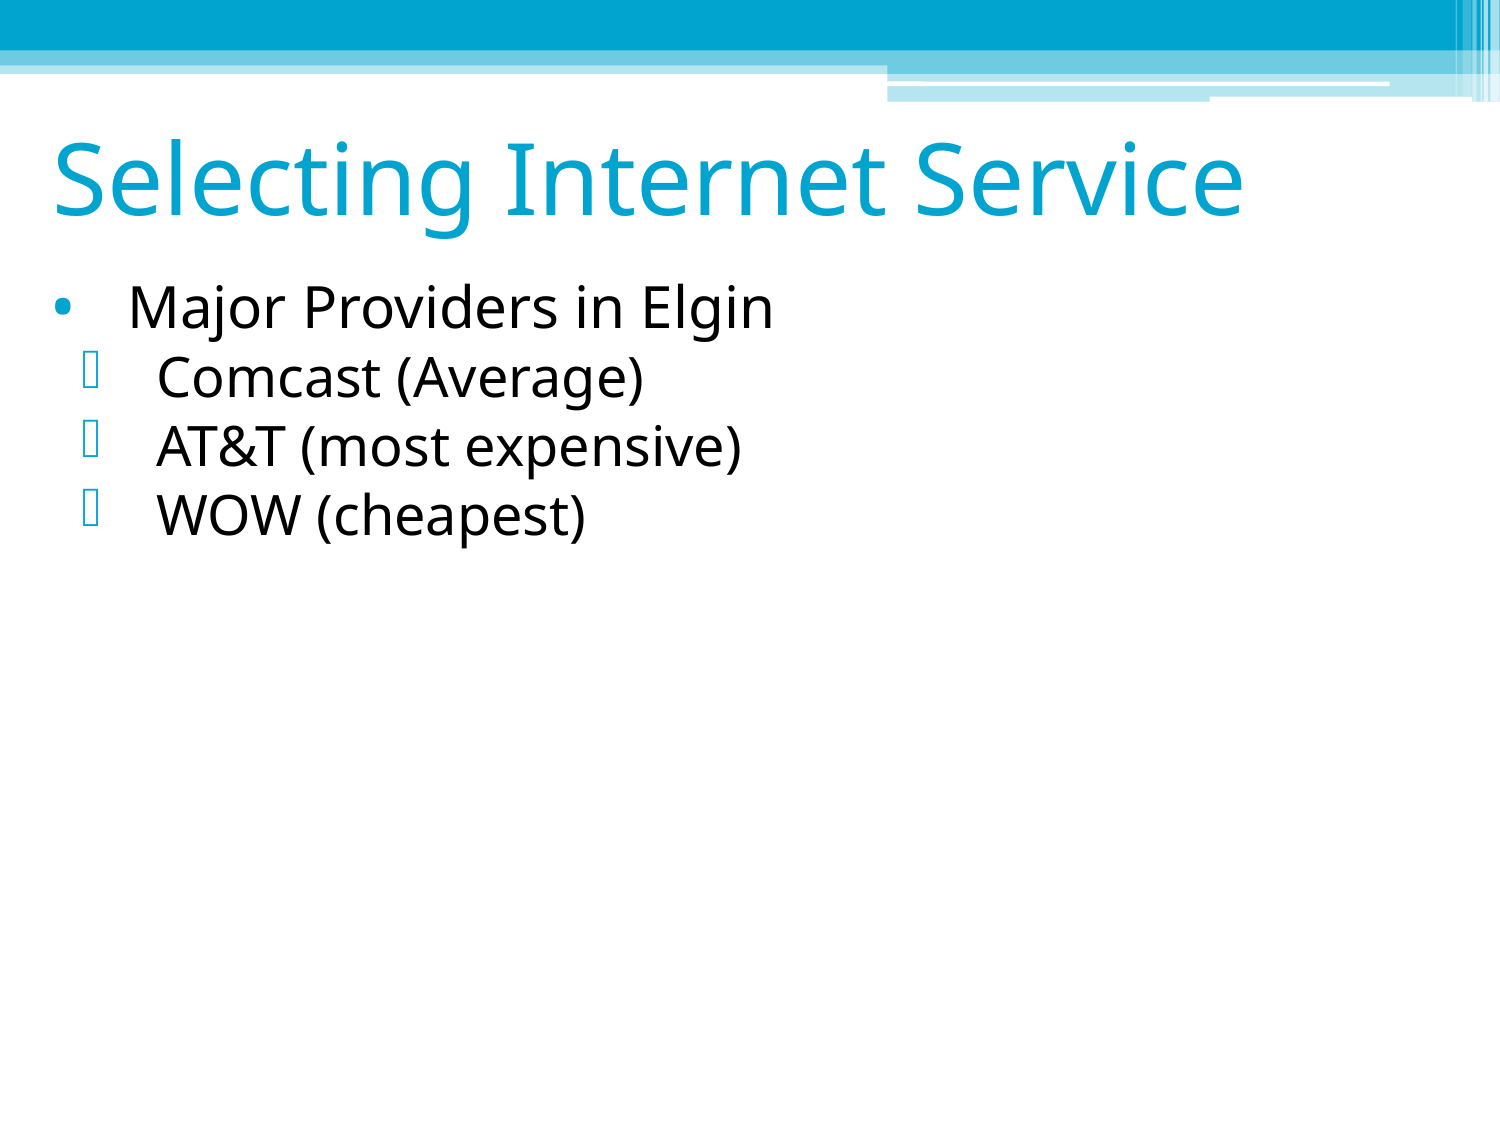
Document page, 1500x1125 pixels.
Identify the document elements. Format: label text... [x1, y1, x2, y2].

list Major Providers in Elgin Comcast (Average) AT&T (most expensive) WOW (cheapest) [37, 263, 1470, 1125]
title Selecting Internet Service [37, 87, 1500, 263]
